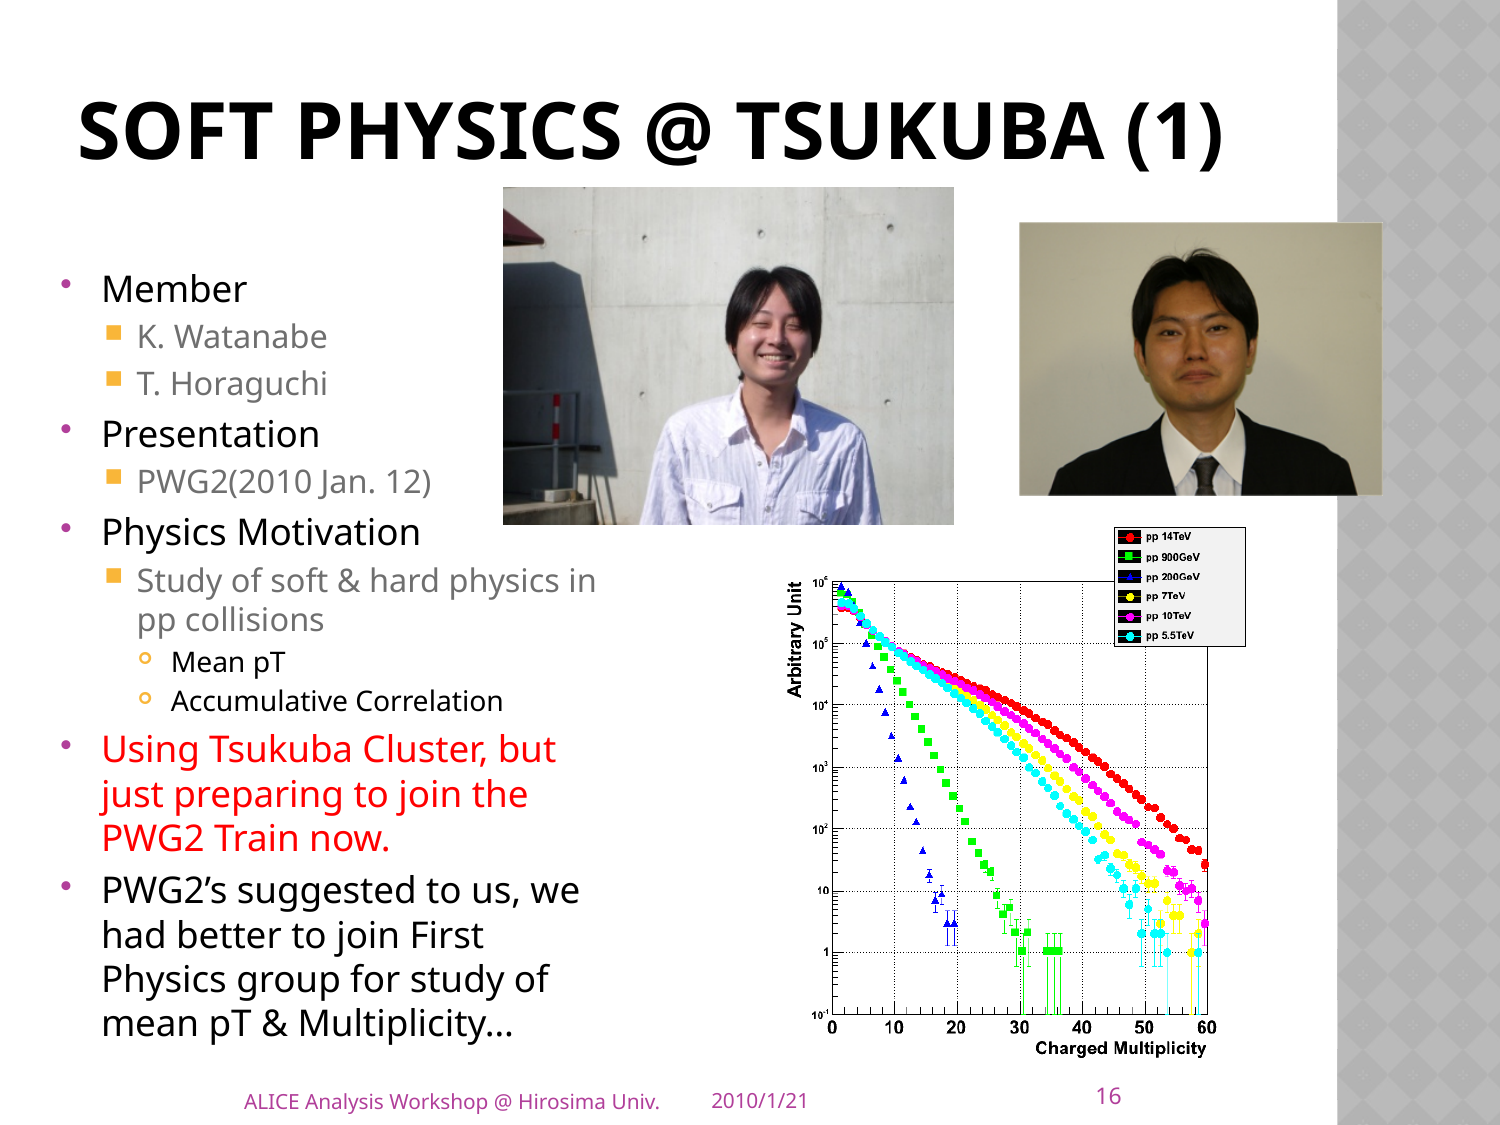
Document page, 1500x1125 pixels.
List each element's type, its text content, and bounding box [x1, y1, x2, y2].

picture [503, 187, 954, 525]
title Soft Physics @ Tsukuba (1) [70, 23, 1258, 176]
list Member K. Watanabe T. Horaguchi Presentation PWG2(2010 Jan. 12) Physics Motivation Study of soft & hard physics in pp collisions Mean pT Accumulative Correlation Using Tsukuba Cluster, but just preparing to join the PWG2 Train now. PWG2’s suggested to us, we had better to join First Physics group for study of mean pT & Multiplicity… [46, 257, 629, 1053]
picture [1019, 222, 1384, 496]
slide_number 16 [1025, 1077, 1122, 1113]
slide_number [696, 1075, 1025, 1113]
footer ALICE Analysis Workshop @ Hirosima Univ. [75, 1075, 675, 1114]
picture [784, 526, 1255, 1069]
